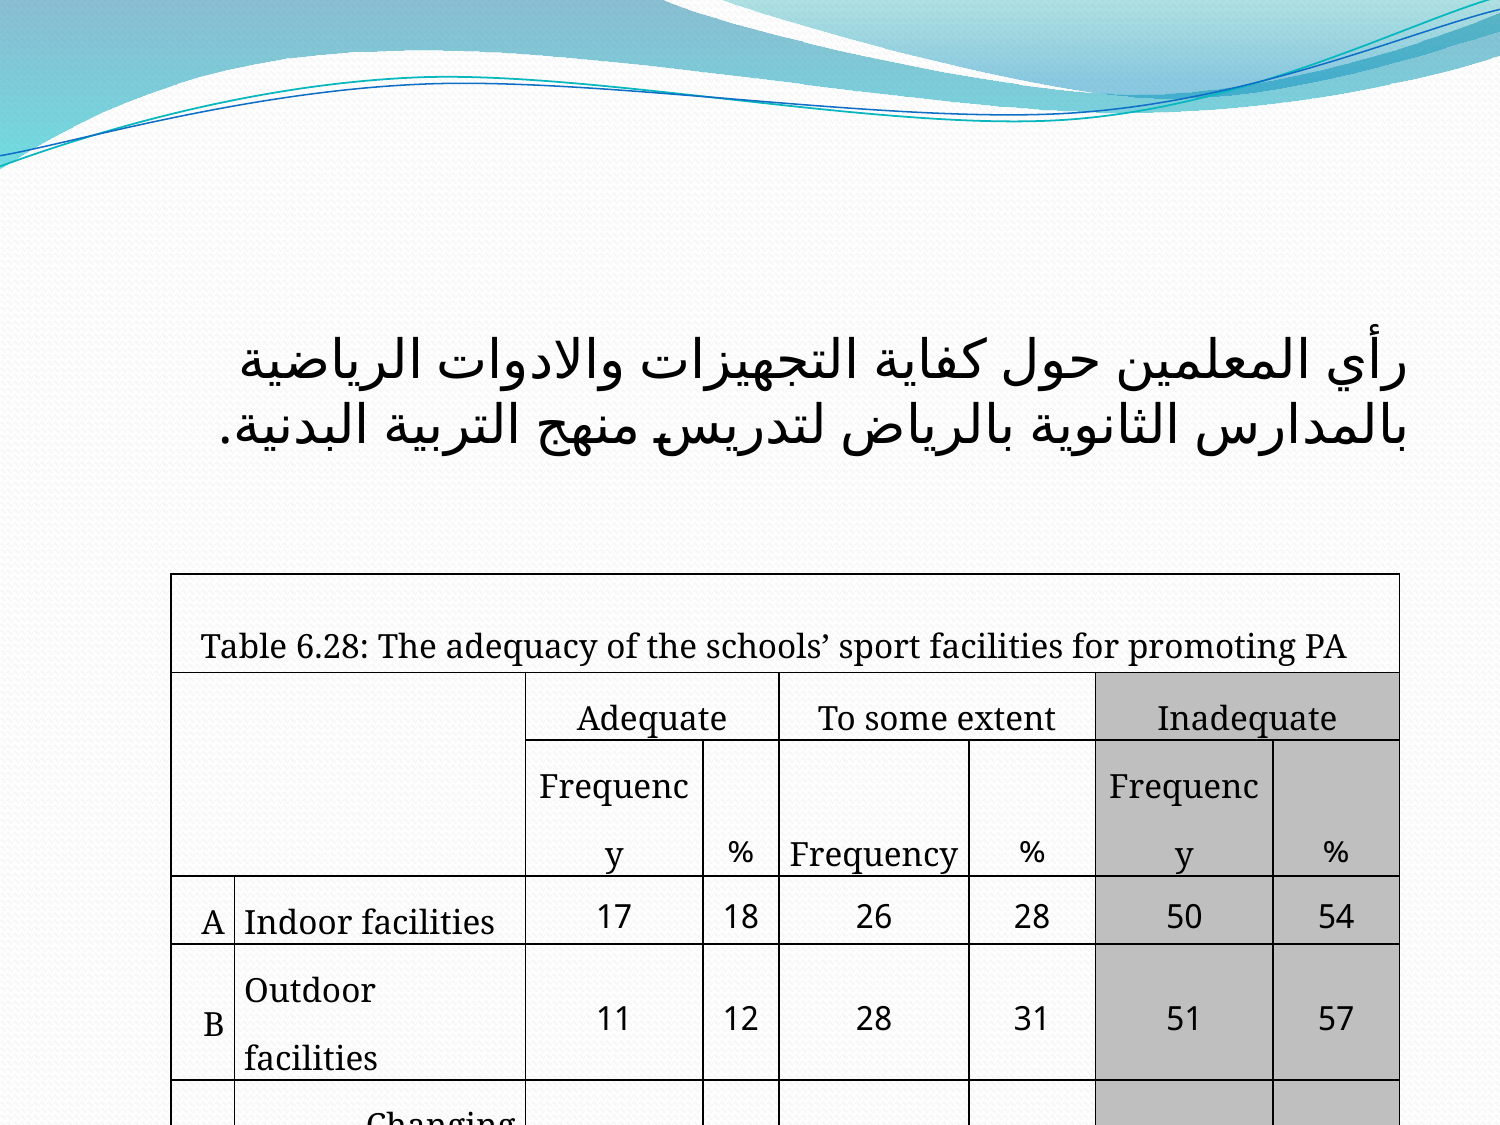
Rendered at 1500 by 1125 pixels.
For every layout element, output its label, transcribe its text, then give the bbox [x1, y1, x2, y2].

table_cell C [172, 1081, 234, 1125]
table_cell Frequency [780, 741, 968, 875]
table_cell Frequency [1096, 741, 1272, 875]
table_cell 54 [1274, 877, 1399, 943]
table_cell 57 [1274, 945, 1399, 1079]
table_cell % [704, 741, 778, 875]
table_cell % [1274, 741, 1399, 875]
table_cell 50 [1096, 877, 1272, 943]
table_cell Frequency [526, 741, 702, 875]
table_cell 31 [970, 945, 1095, 1079]
table_cell Inadequate [1096, 673, 1399, 739]
table_cell 26 [780, 877, 968, 943]
table_cell Changing facilities [235, 1081, 525, 1125]
table_cell 65 [1096, 1081, 1272, 1125]
table_cell 69 [1274, 1081, 1399, 1125]
table_cell To some extent [780, 673, 1095, 739]
table_cell 28 [970, 877, 1095, 943]
table_cell 22 [970, 1081, 1095, 1125]
table_cell 9 [704, 1081, 778, 1125]
table_cell Indoor facilities [235, 877, 525, 943]
table_cell 8 [526, 1081, 702, 1125]
table_cell [172, 673, 525, 875]
list رأي المعلمين حول كفاية التجهيزات والادوات الرياضية بالمدارس الثانوية بالرياض لتدريس منهج التربية البدنية. [75, 317, 1425, 1038]
table_cell 12 [704, 945, 778, 1079]
table_cell A [172, 877, 234, 943]
table_cell Adequate [526, 673, 778, 739]
table_cell 21 [780, 1081, 968, 1125]
table_cell 17 [526, 877, 702, 943]
table_cell 11 [526, 945, 702, 1079]
table_cell Outdoor facilities [235, 945, 525, 1079]
table_cell 28 [780, 945, 968, 1079]
table_cell B [172, 945, 234, 1079]
table_cell 18 [704, 877, 778, 943]
table_header Table 6.28: The adequacy of the schools’ sport facilities for promoting PA [172, 575, 1399, 672]
table_cell 51 [1096, 945, 1272, 1079]
table_cell % [970, 741, 1095, 875]
